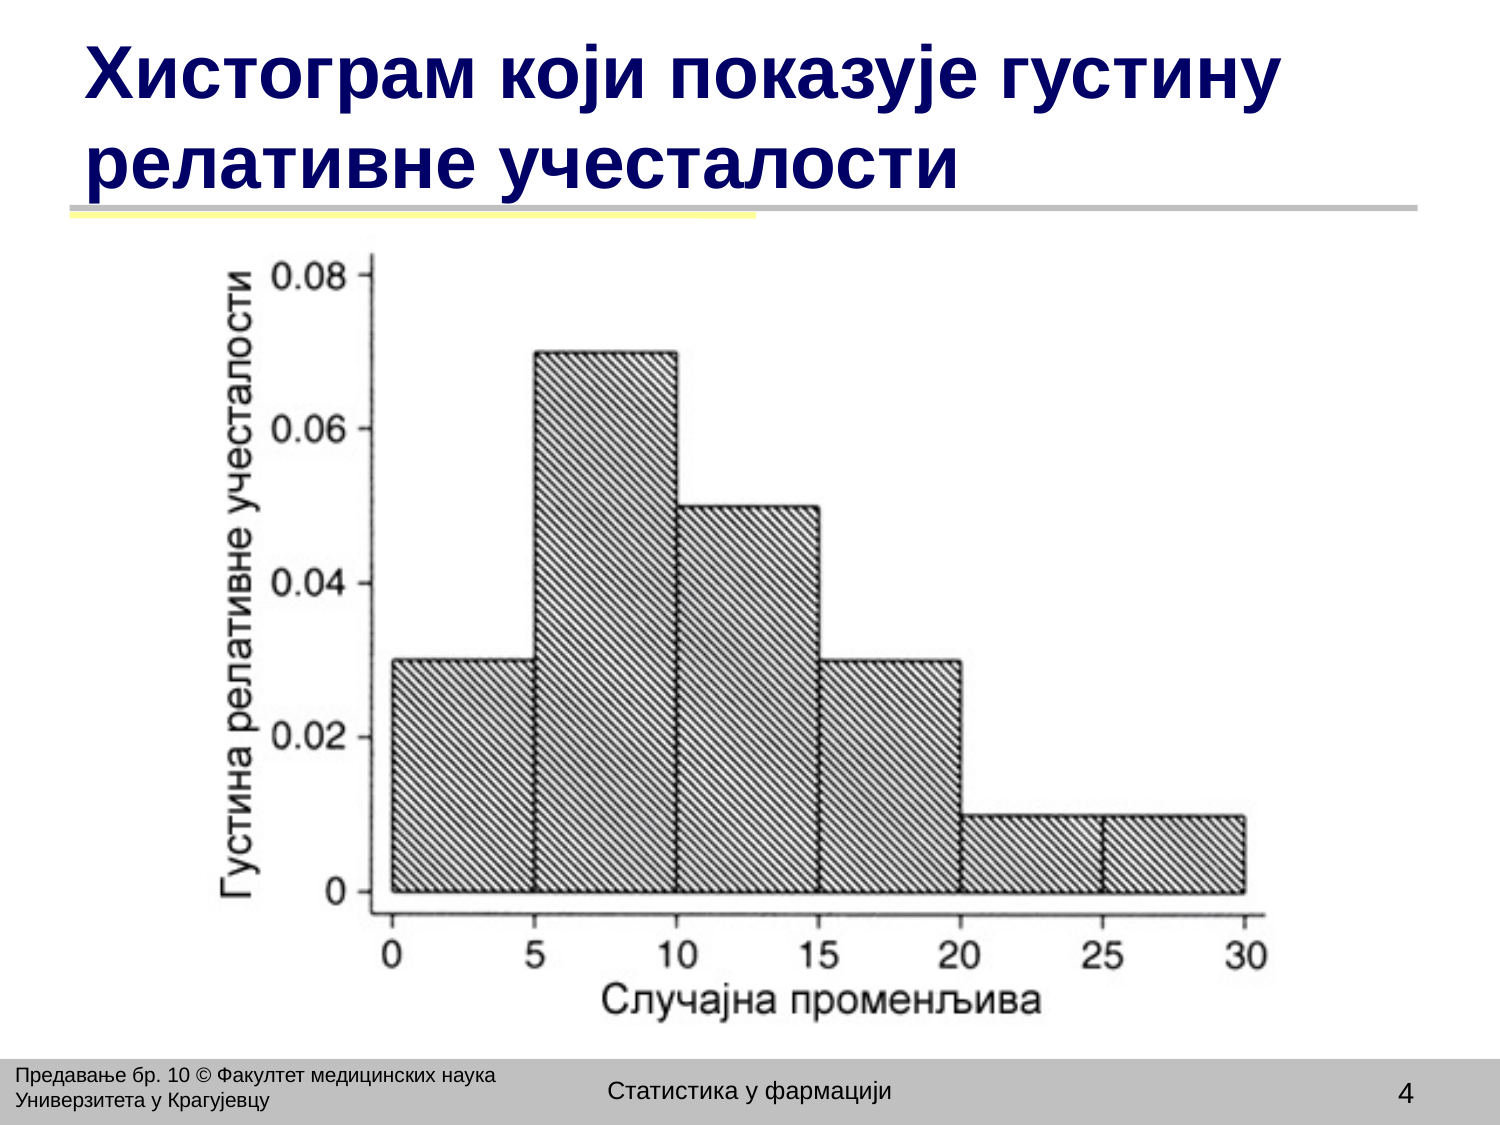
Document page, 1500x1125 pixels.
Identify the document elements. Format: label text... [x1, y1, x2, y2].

slide_number 4 [1079, 1066, 1430, 1125]
title Хистограм који показује густину релативне учесталости [69, 19, 1426, 208]
slide_number Предавање бр. 10 © Факултет медицинских наука Универзитета у Крагујевцу [0, 1053, 622, 1108]
picture [207, 235, 1284, 1040]
footer Статистика у фармацији [512, 1066, 988, 1125]
